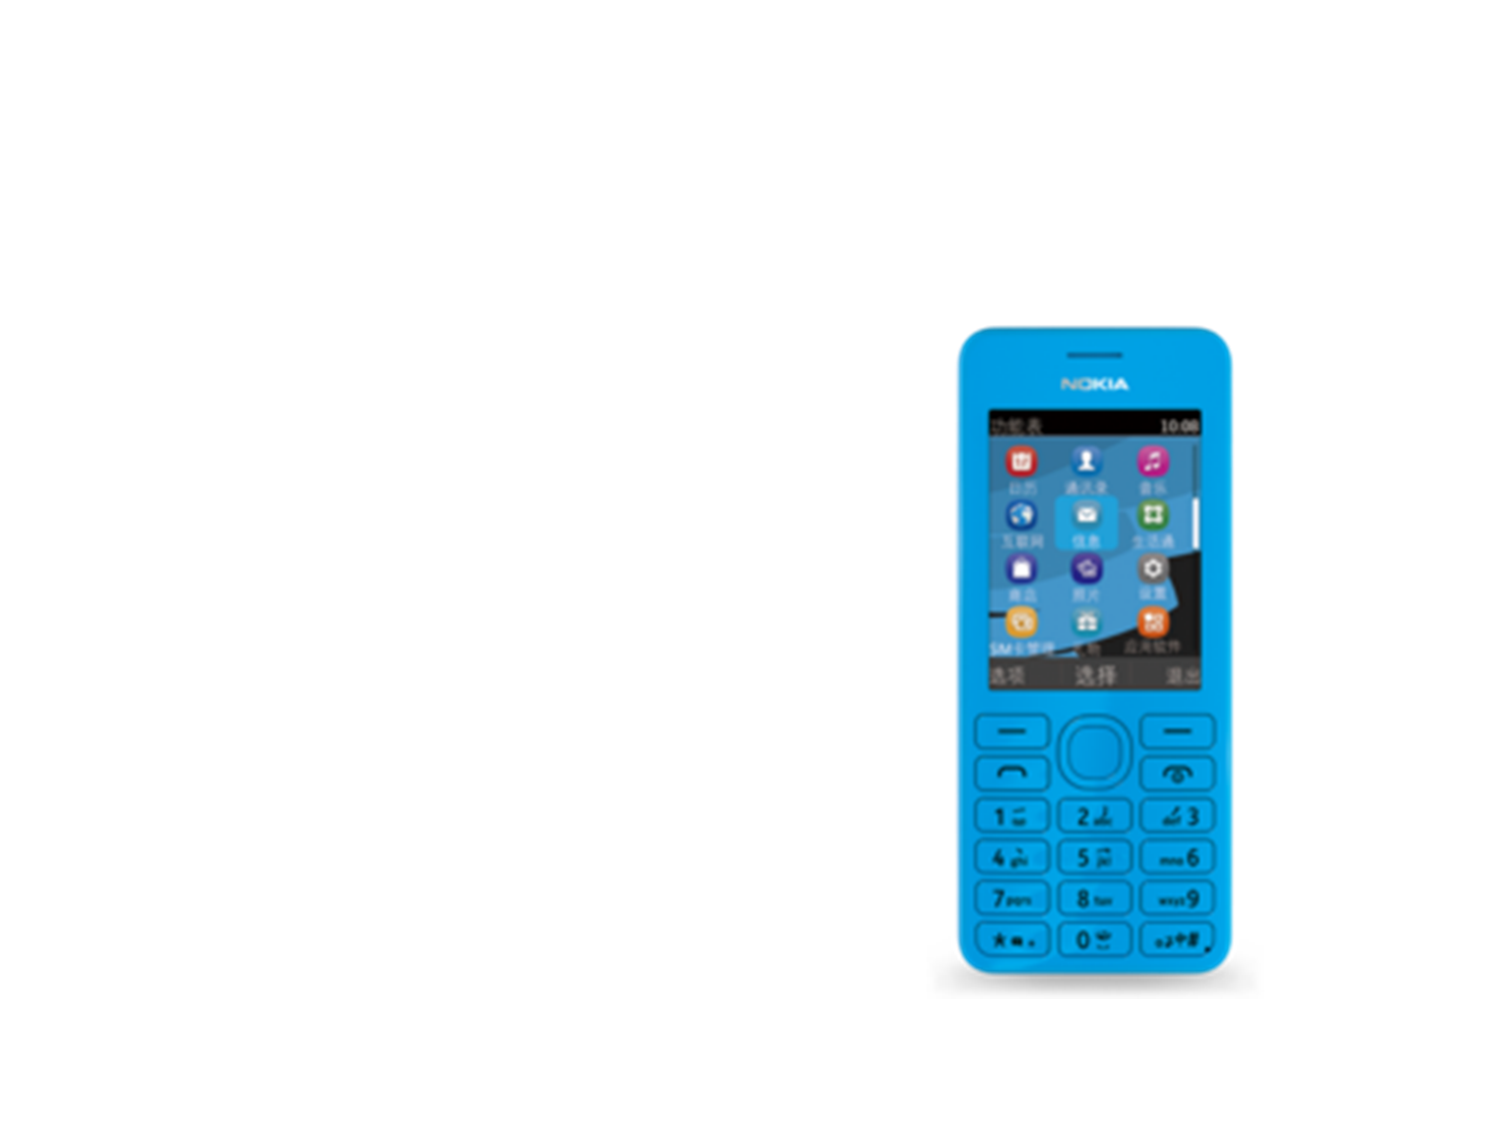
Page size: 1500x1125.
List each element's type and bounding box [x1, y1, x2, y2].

picture [898, 323, 1292, 1000]
